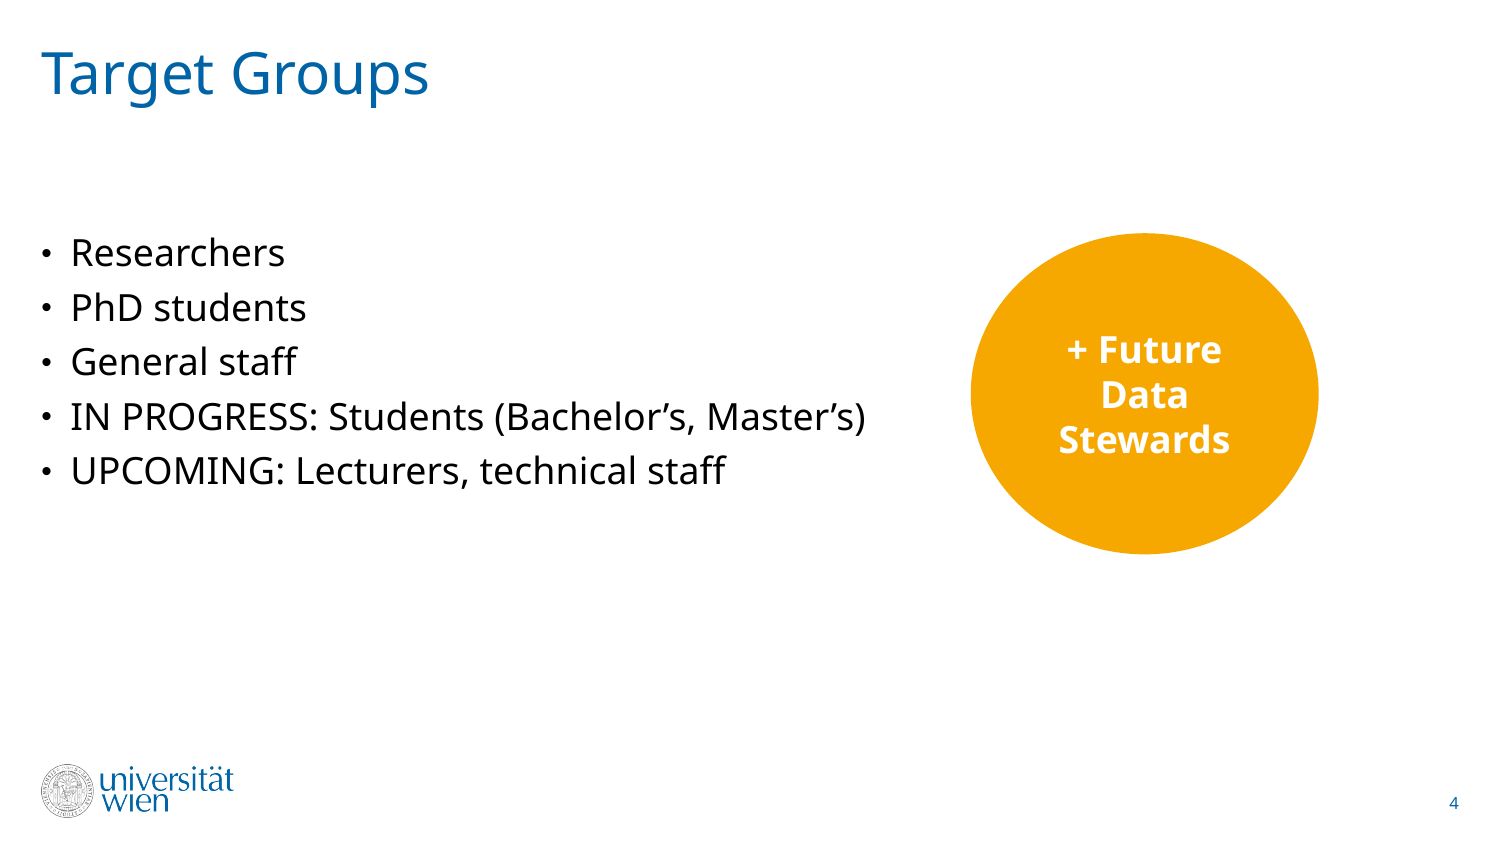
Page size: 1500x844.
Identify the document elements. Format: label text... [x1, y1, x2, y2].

slide_number 4 [1399, 781, 1459, 827]
text_box + Future Data Stewards [969, 232, 1320, 556]
picture [41, 764, 234, 818]
title Target Groups [41, 41, 1459, 184]
list Researchers PhD students General staff IN PROGRESS: Students (Bachelor’s, Master’s) UPCOMING: Lecturers, technical staff [41, 232, 1418, 723]
